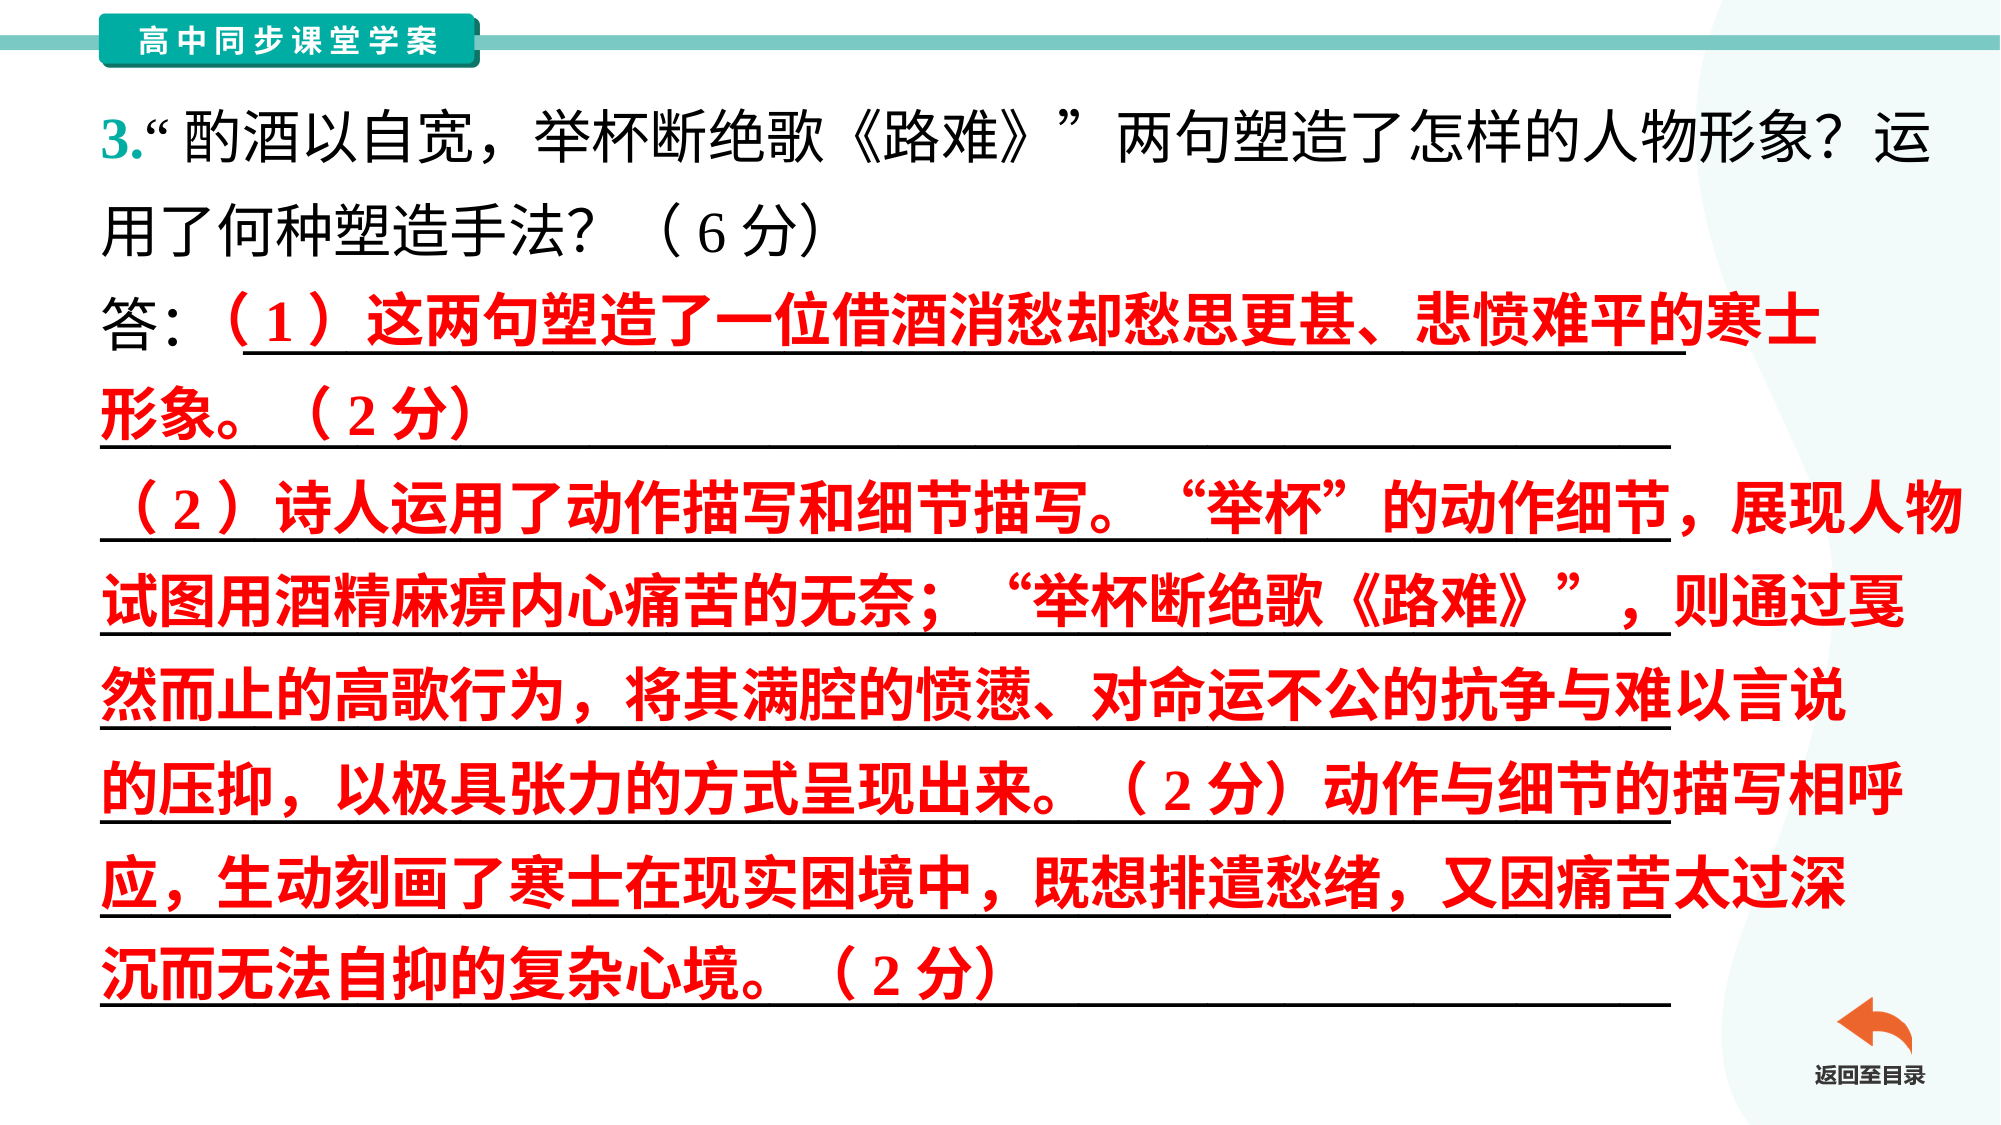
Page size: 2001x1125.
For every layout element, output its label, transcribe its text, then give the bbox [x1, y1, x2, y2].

text_box 3.“酌酒以自宽，举杯断绝歌《路难》”两句塑造了怎样的人物形象？运 用了何种塑造手法？（6分） 答： ________________________________________________________ _____________________________________________________________ _____________________________________________________________ _____________________________________________________________ _____________________________________________________________ _____________________________________________________________ _____________________________________________________________ _____________________________________________________________ [100, 76, 1899, 259]
text_box （1）这两句塑造了一位借酒消愁却愁思更甚、悲愤难平的寒士 形象。（2分） （2）诗人运用了动作描写和细节描写。“举杯”的动作细节，展现人物 试图用酒精麻痹内心痛苦的无奈；“举杯断绝歌《路难》”，则通过戛 然而止的高歌行为，将其满腔的愤懑、对命运不公的抗争与难以言说 的压抑，以极具张力的方式呈现出来。（2分）动作与细节的描写相呼 应，生动刻画了寒士在现实困境中，既想排遣愁绪，又因痛苦太过深 沉而无法自抑的复杂心境。（2分） [100, 259, 1899, 999]
picture [0, 0, 2000, 1125]
